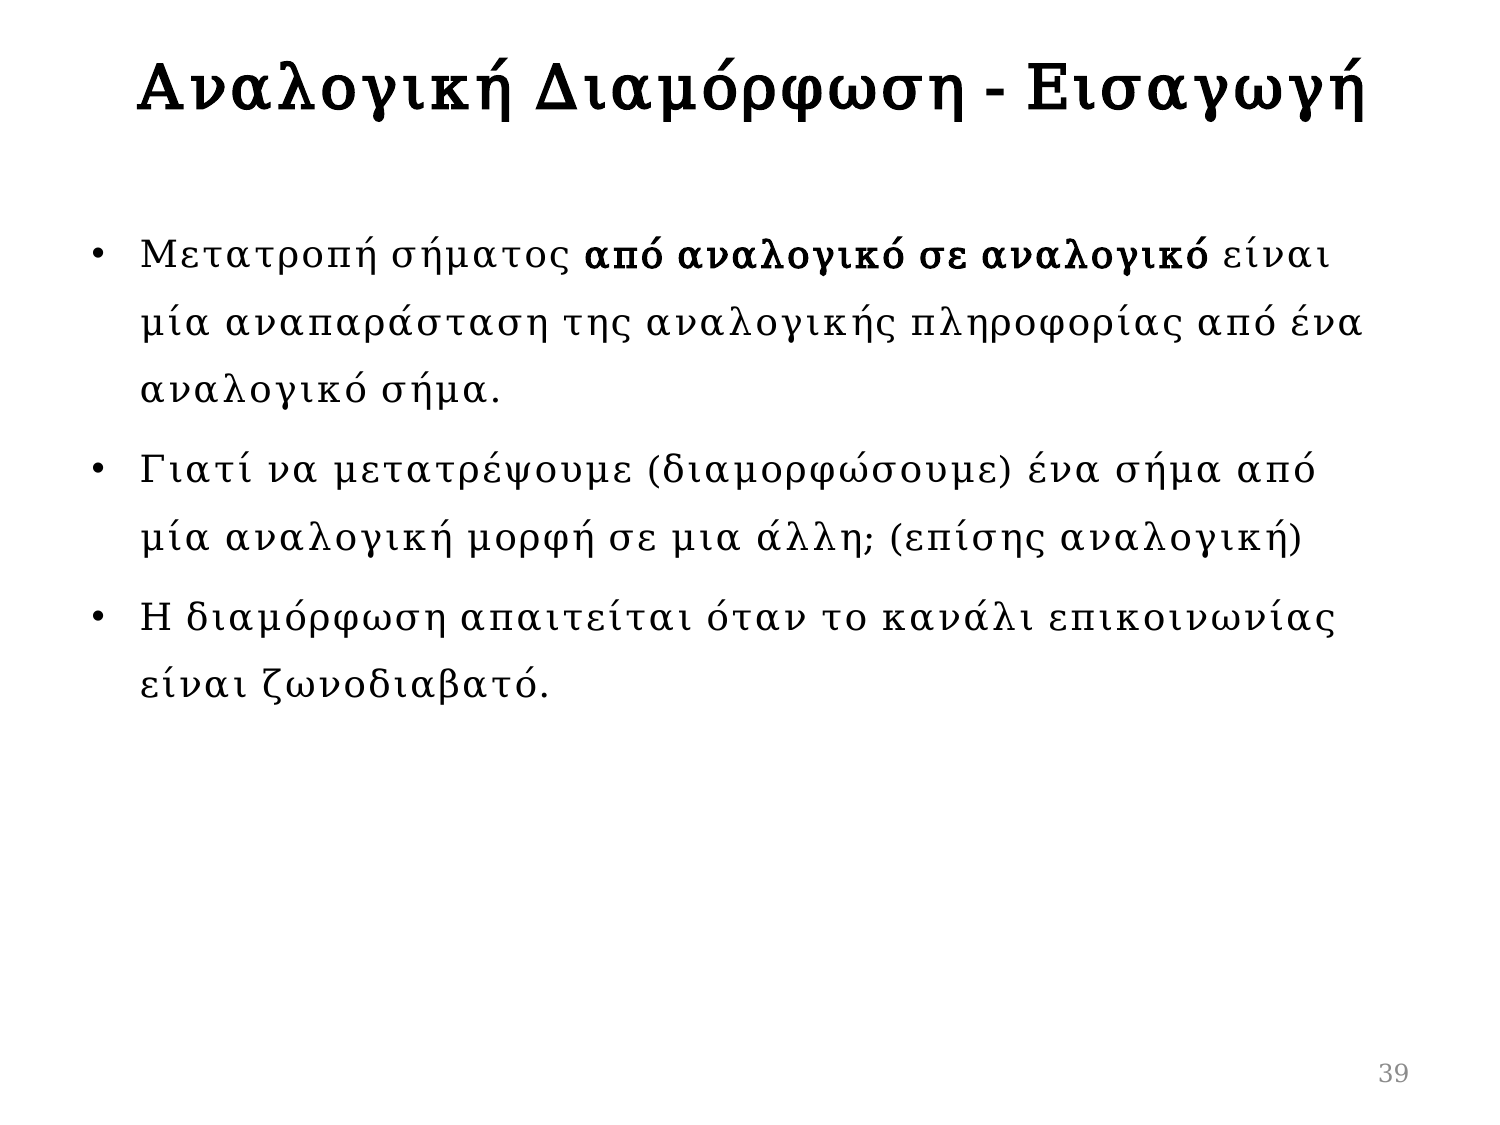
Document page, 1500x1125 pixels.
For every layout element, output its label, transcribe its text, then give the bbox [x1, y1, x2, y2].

text_box Αναλογική Διαμόρφωση - Εισαγωγή [112, 7, 1388, 161]
text_box Μετατροπή σήματος από αναλογικό σε αναλογικό είναι μία αναπαράσταση της αναλογικής πληροφορίας από ένα αναλογικό σήμα. Γιατί να μετατρέψουμε (διαμορφώσουμε) ένα σήμα από μία αναλογική μορφή σε μια άλλη; (επίσης αναλογική) Η διαμόρφωση απαιτείται όταν το κανάλι επικοινωνίας είναι ζωνοδιαβατό. [76, 200, 1412, 988]
slide_number 39 [1074, 1042, 1425, 1103]
